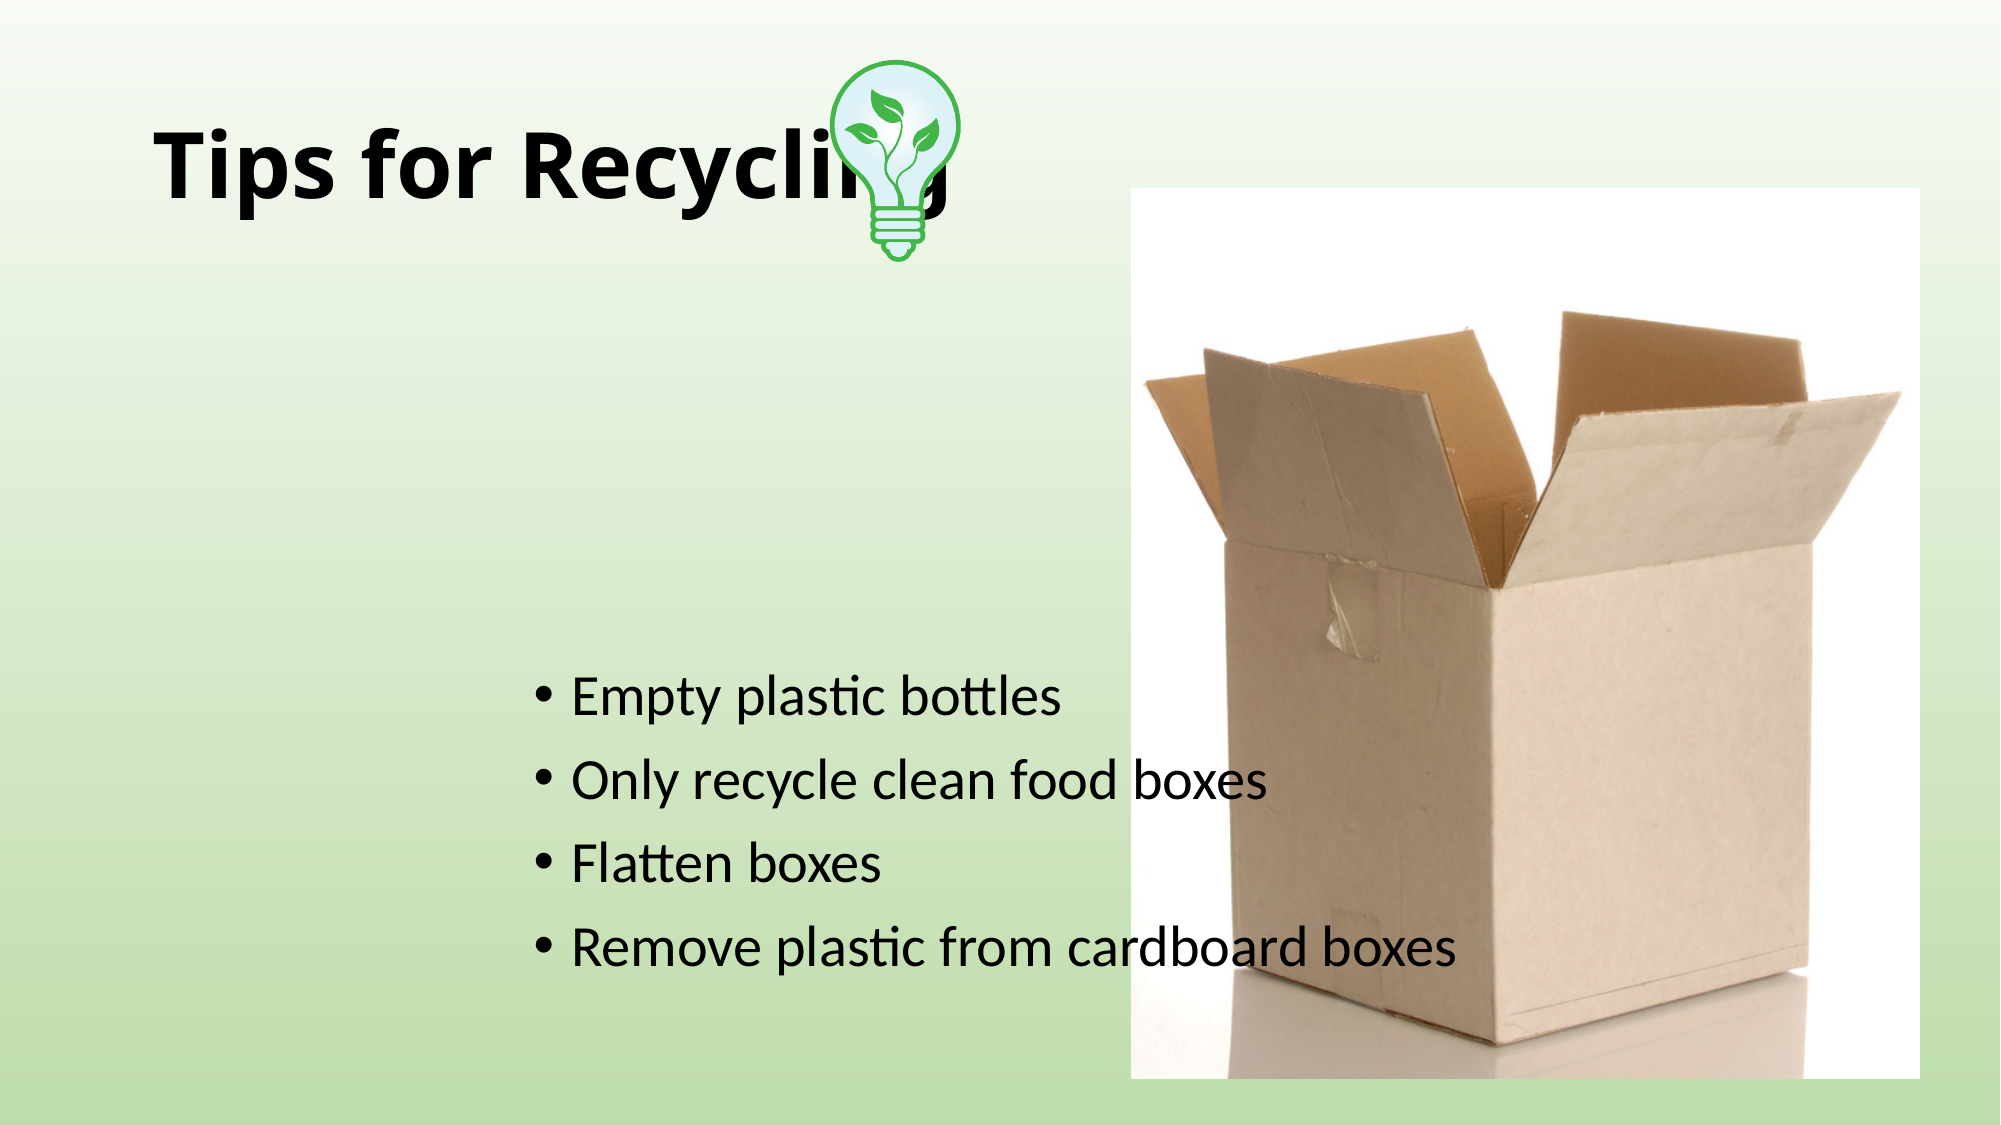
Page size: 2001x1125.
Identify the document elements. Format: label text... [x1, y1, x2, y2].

picture [1131, 188, 1920, 1079]
title Tips for Recycling [137, 59, 1863, 278]
list Empty plastic bottles Only recycle clean food boxes Flatten boxes Remove plastic from cardboard boxes [518, 657, 1131, 1020]
picture [829, 59, 961, 262]
